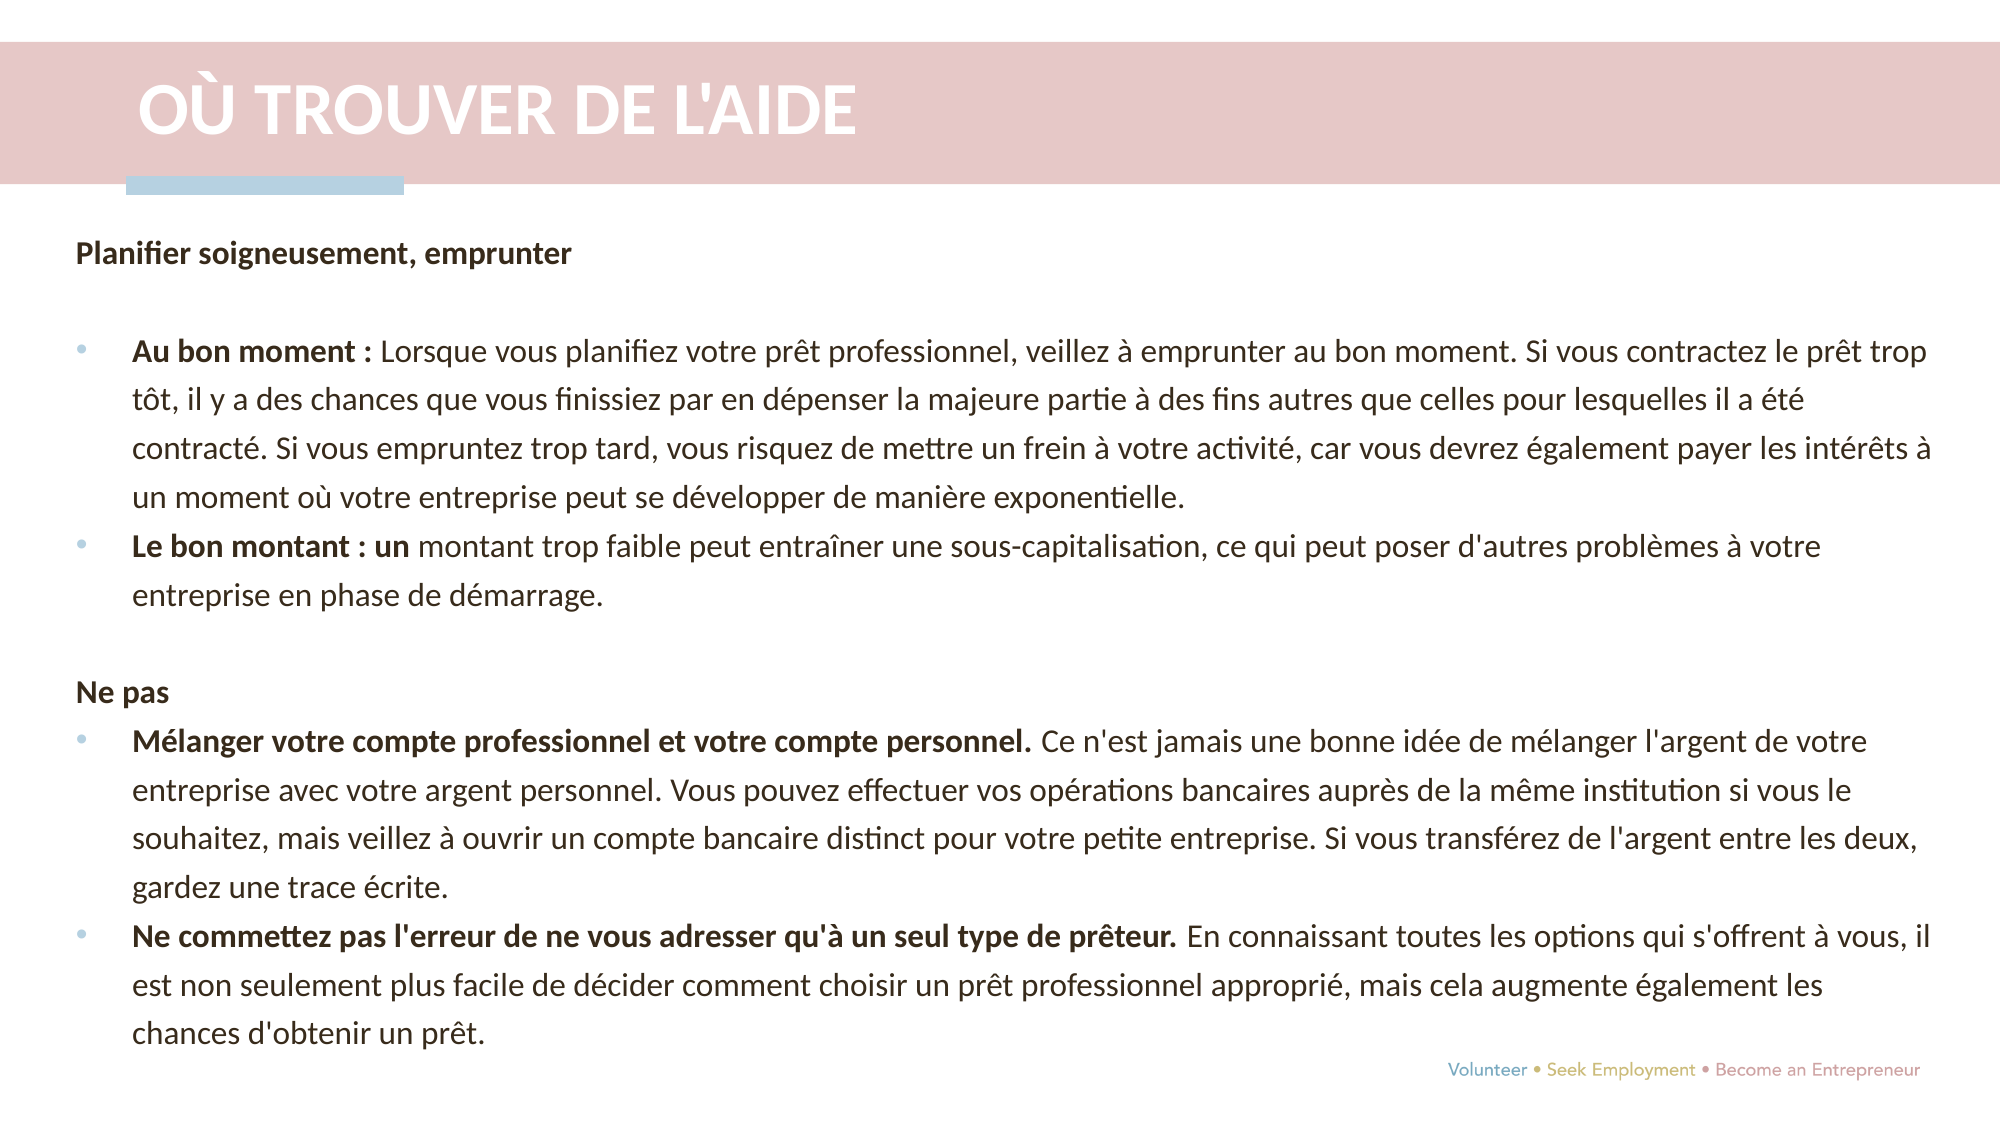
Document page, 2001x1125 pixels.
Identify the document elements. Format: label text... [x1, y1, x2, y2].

text_box Planifier soigneusement, emprunter Au bon moment : Lorsque vous planifiez votre prêt professionnel, veillez à emprunter au bon moment. Si vous contractez le prêt trop tôt, il y a des chances que vous finissiez par en dépenser la majeure partie à des fins autres que celles pour lesquelles il a été contracté. Si vous empruntez trop tard, vous risquez de mettre un frein à votre activité, car vous devrez également payer les intérêts à un moment où votre entreprise peut se développer de manière exponentielle. Le bon montant : un montant trop faible peut entraîner une sous-capitalisation, ce qui peut poser d'autres problèmes à votre entreprise en phase de démarrage. Ne pas Mélanger votre compte professionnel et votre compte personnel. Ce n'est jamais une bonne idée de mélanger l'argent de votre entreprise avec votre argent personnel. Vous pouvez effectuer vos opérations bancaires auprès de la même institution si vous le souhaitez, mais veillez à ouvrir un compte bancaire distinct pour votre petite entreprise. Si vous transférez de l'argent entre les deux, gardez une trace écrite. Ne commettez pas l'erreur de ne vous adresser qu'à un seul type de prêteur. En connaissant toutes les options qui s'offrent à vous, il est non seulement plus facile de décider comment choisir un prêt professionnel approprié, mais cela augmente également les chances d'obtenir un prêt. [60, 214, 1954, 641]
list OÙ TROUVER DE L'AIDE [123, 51, 1913, 170]
picture [1418, 1046, 1971, 1103]
